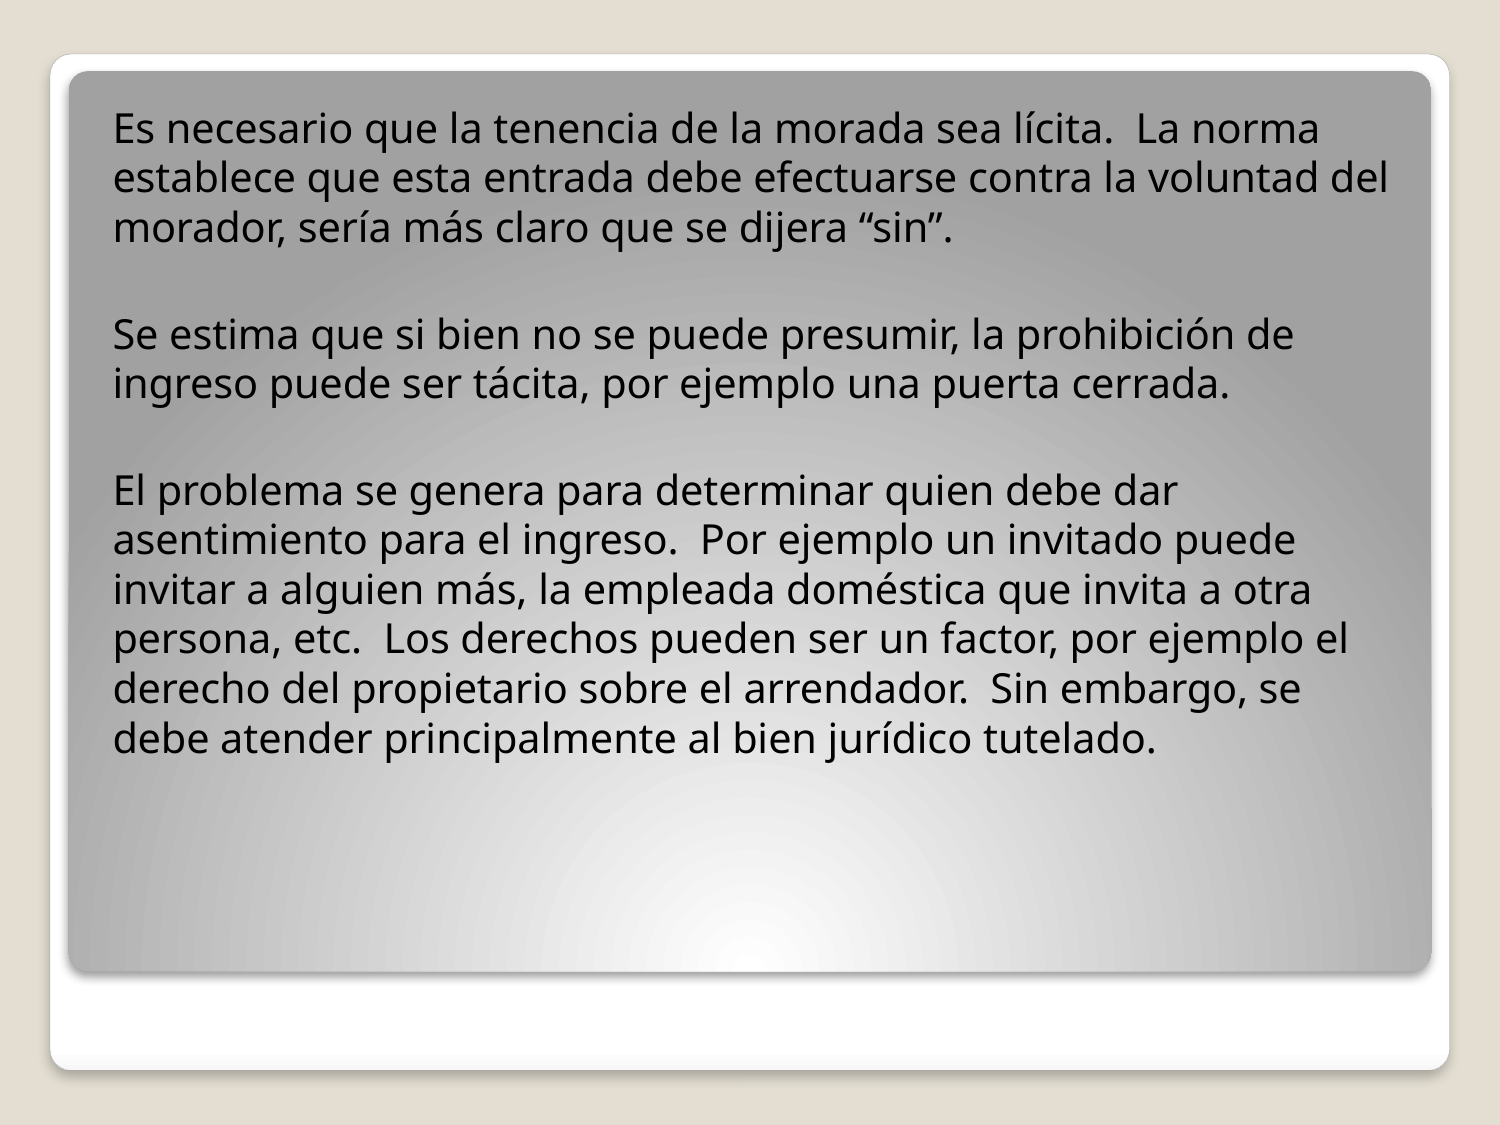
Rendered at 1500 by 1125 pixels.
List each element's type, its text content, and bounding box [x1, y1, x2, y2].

list Es necesario que la tenencia de la morada sea lícita. La norma establece que esta entrada debe efectuarse contra la voluntad del morador, sería más claro que se dijera “sin”. Se estima que si bien no se puede presumir, la prohibición de ingreso puede ser tácita, por ejemplo una puerta cerrada. El problema se genera para determinar quien debe dar asentimiento para el ingreso. Por ejemplo un invitado puede invitar a alguien más, la empleada doméstica que invita a otra persona, etc. Los derechos pueden ser un factor, por ejemplo el derecho del propietario sobre el arrendador. Sin embargo, se debe atender principalmente al bien jurídico tutelado. [82, 86, 1425, 774]
